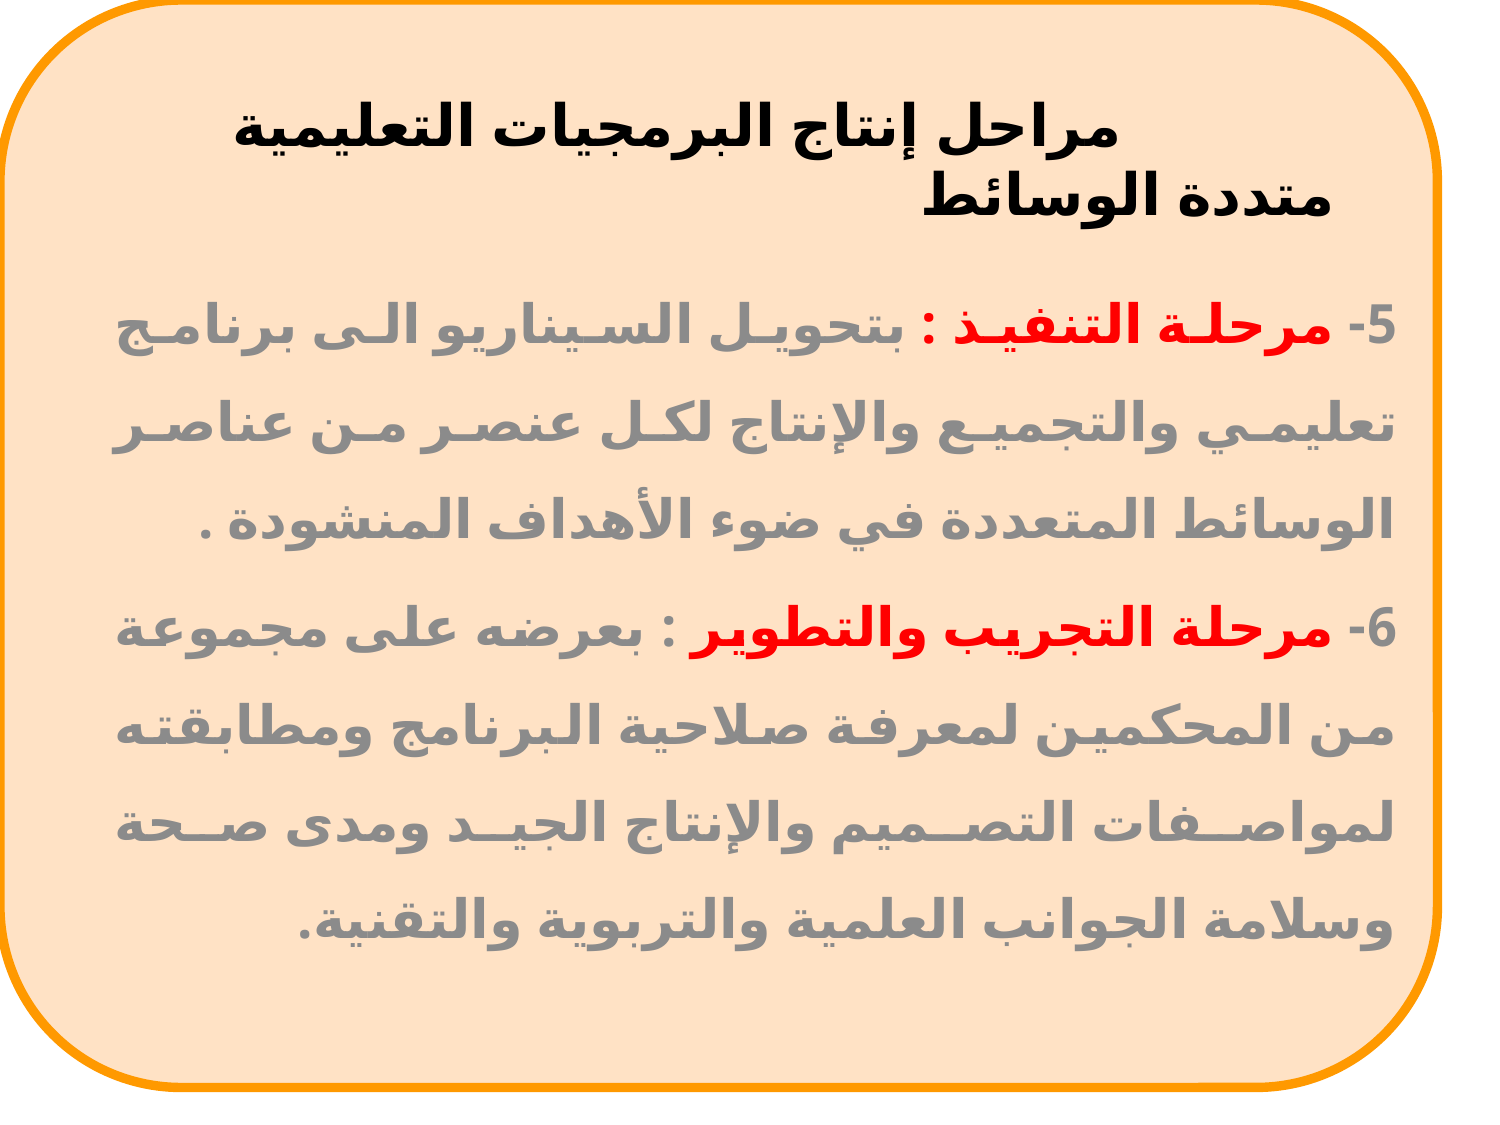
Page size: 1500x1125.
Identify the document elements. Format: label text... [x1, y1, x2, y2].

text_box [0, 0, 1438, 1088]
title مراحل إنتاج البرمجيات التعليمية متددة الوسائط [75, 75, 1350, 241]
subtitle 5- مرحلة التنفيذ : بتحويل السيناريو الى برنامج تعليمي والتجميع والإنتاج لكل عنصر من عناصر الوسائط المتعددة في ضوء الأهداف المنشودة . 6- مرحلة التجريب والتطوير : بعرضه على مجموعة من المحكمين لمعرفة صلاحية البرنامج ومطابقته لمواصفات التصميم والإنتاج الجيد ومدى صحة وسلامة الجوانب العلمية والتربوية والتقنية. [99, 249, 1413, 1063]
